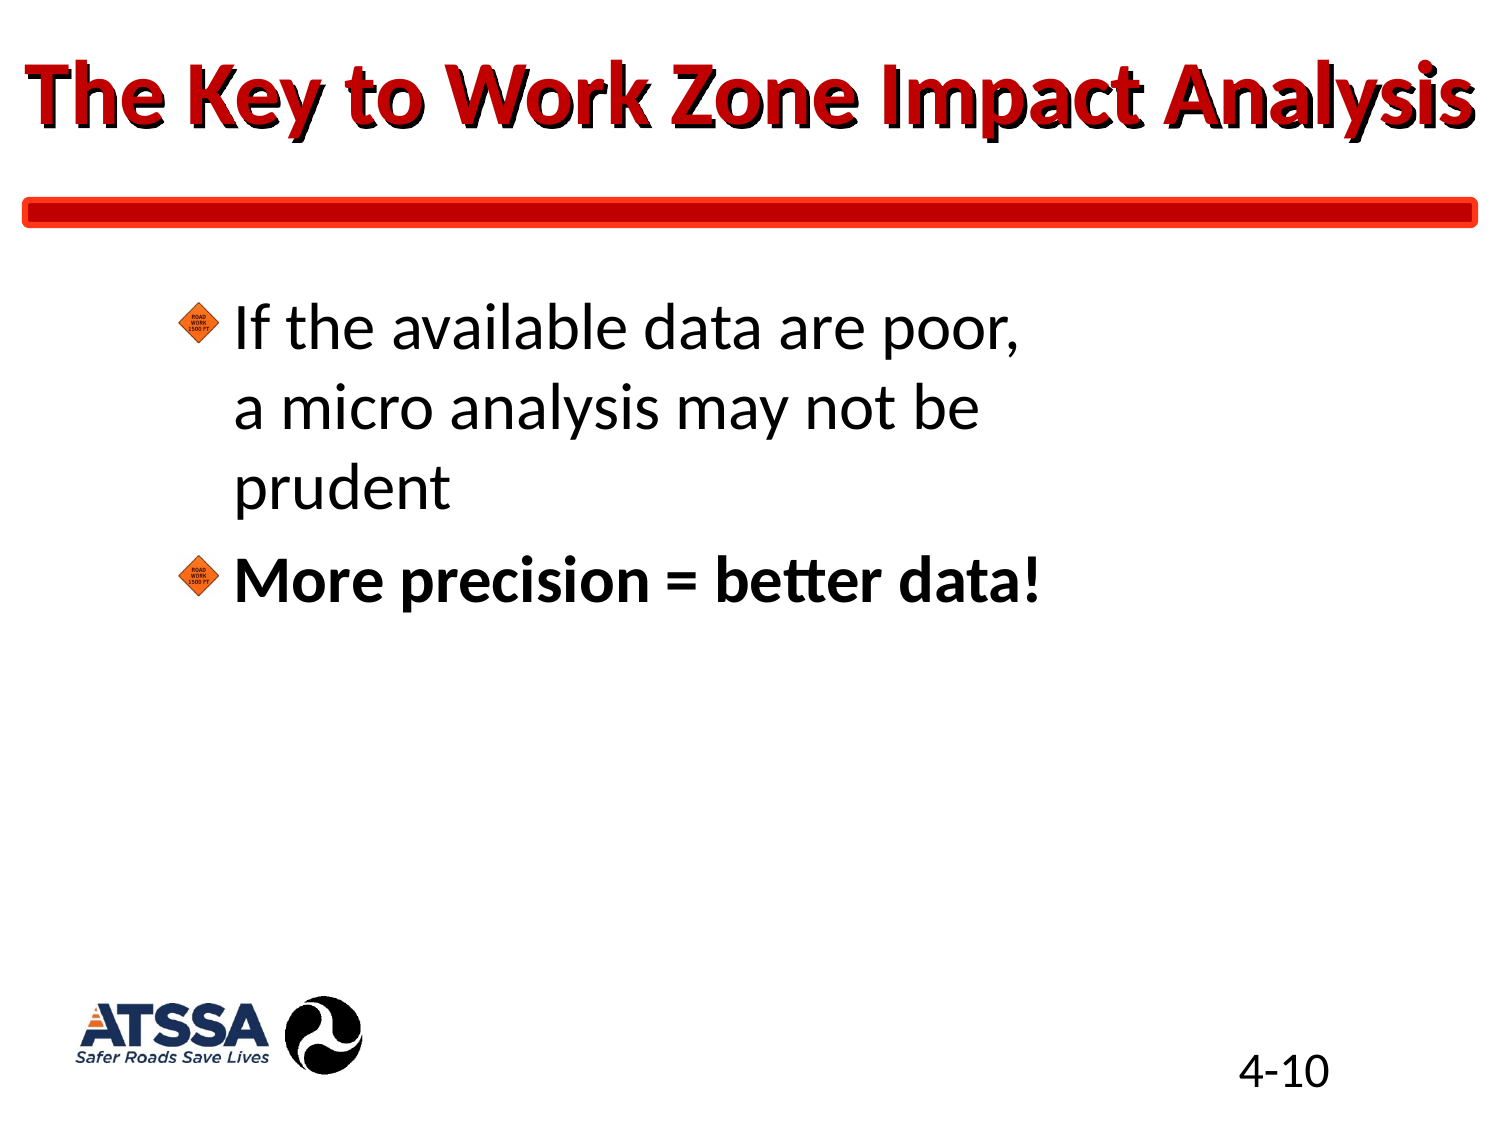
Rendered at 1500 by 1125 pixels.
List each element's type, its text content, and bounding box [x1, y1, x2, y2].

list If the available data are poor, a micro analysis may not be prudent More precision = better data! [162, 274, 1076, 901]
picture [75, 1003, 269, 1063]
title The Key to Work Zone Impact Analysis [0, 0, 1500, 188]
picture [276, 989, 370, 1077]
picture [177, 301, 220, 344]
picture [177, 554, 220, 597]
